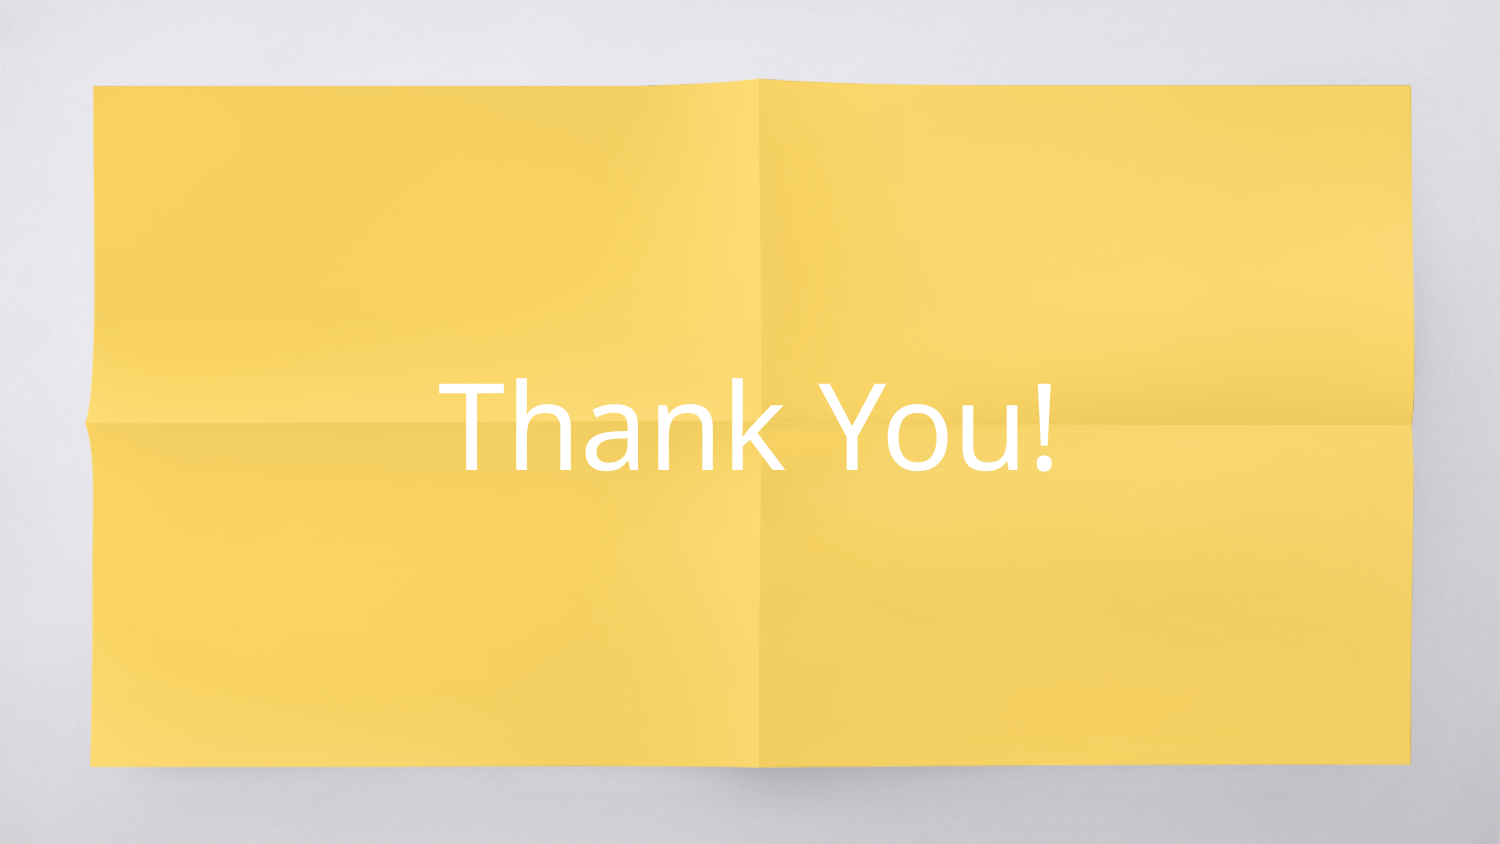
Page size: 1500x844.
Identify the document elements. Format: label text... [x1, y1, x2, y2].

picture [0, 0, 1500, 844]
title Thank You! [267, 326, 1233, 517]
